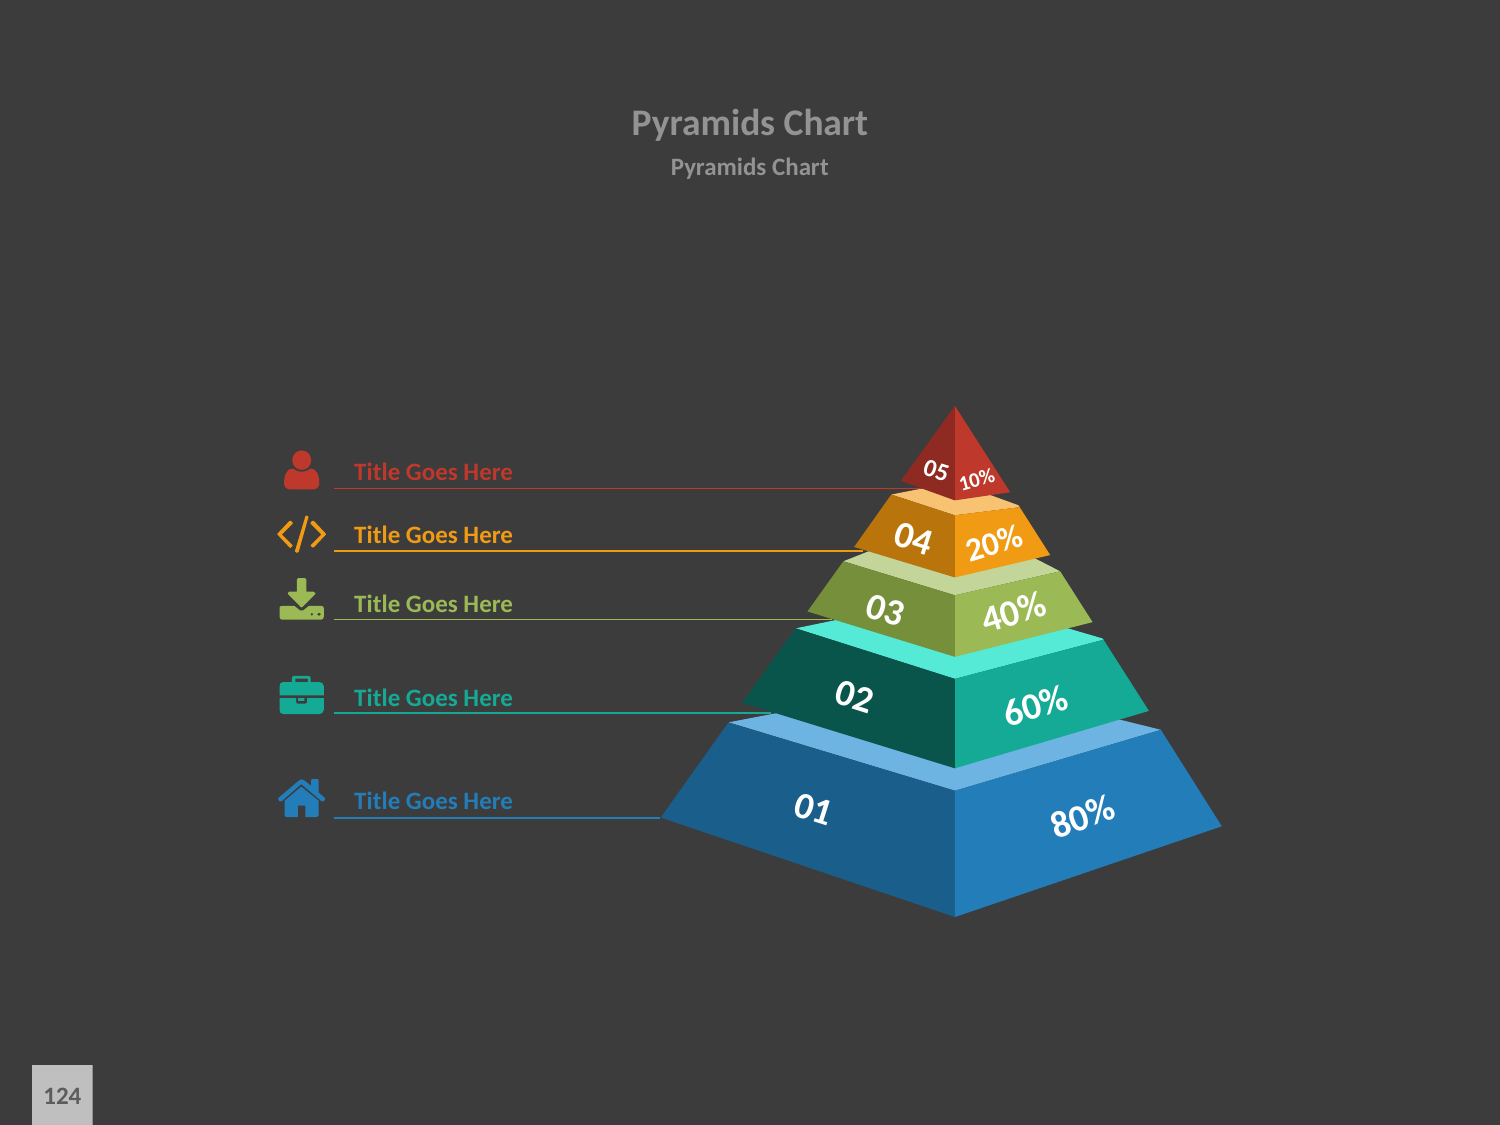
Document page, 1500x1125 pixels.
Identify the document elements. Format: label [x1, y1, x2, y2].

text_box [277, 520, 293, 549]
title [287, 91, 1213, 150]
list [412, 149, 1088, 183]
text_box [279, 675, 324, 696]
text_box [279, 698, 324, 715]
text_box [279, 605, 324, 620]
text_box [284, 450, 320, 490]
text_box [310, 520, 326, 548]
text_box [334, 405, 1223, 918]
text_box [278, 779, 326, 818]
text_box [294, 515, 309, 553]
text_box [287, 578, 316, 608]
